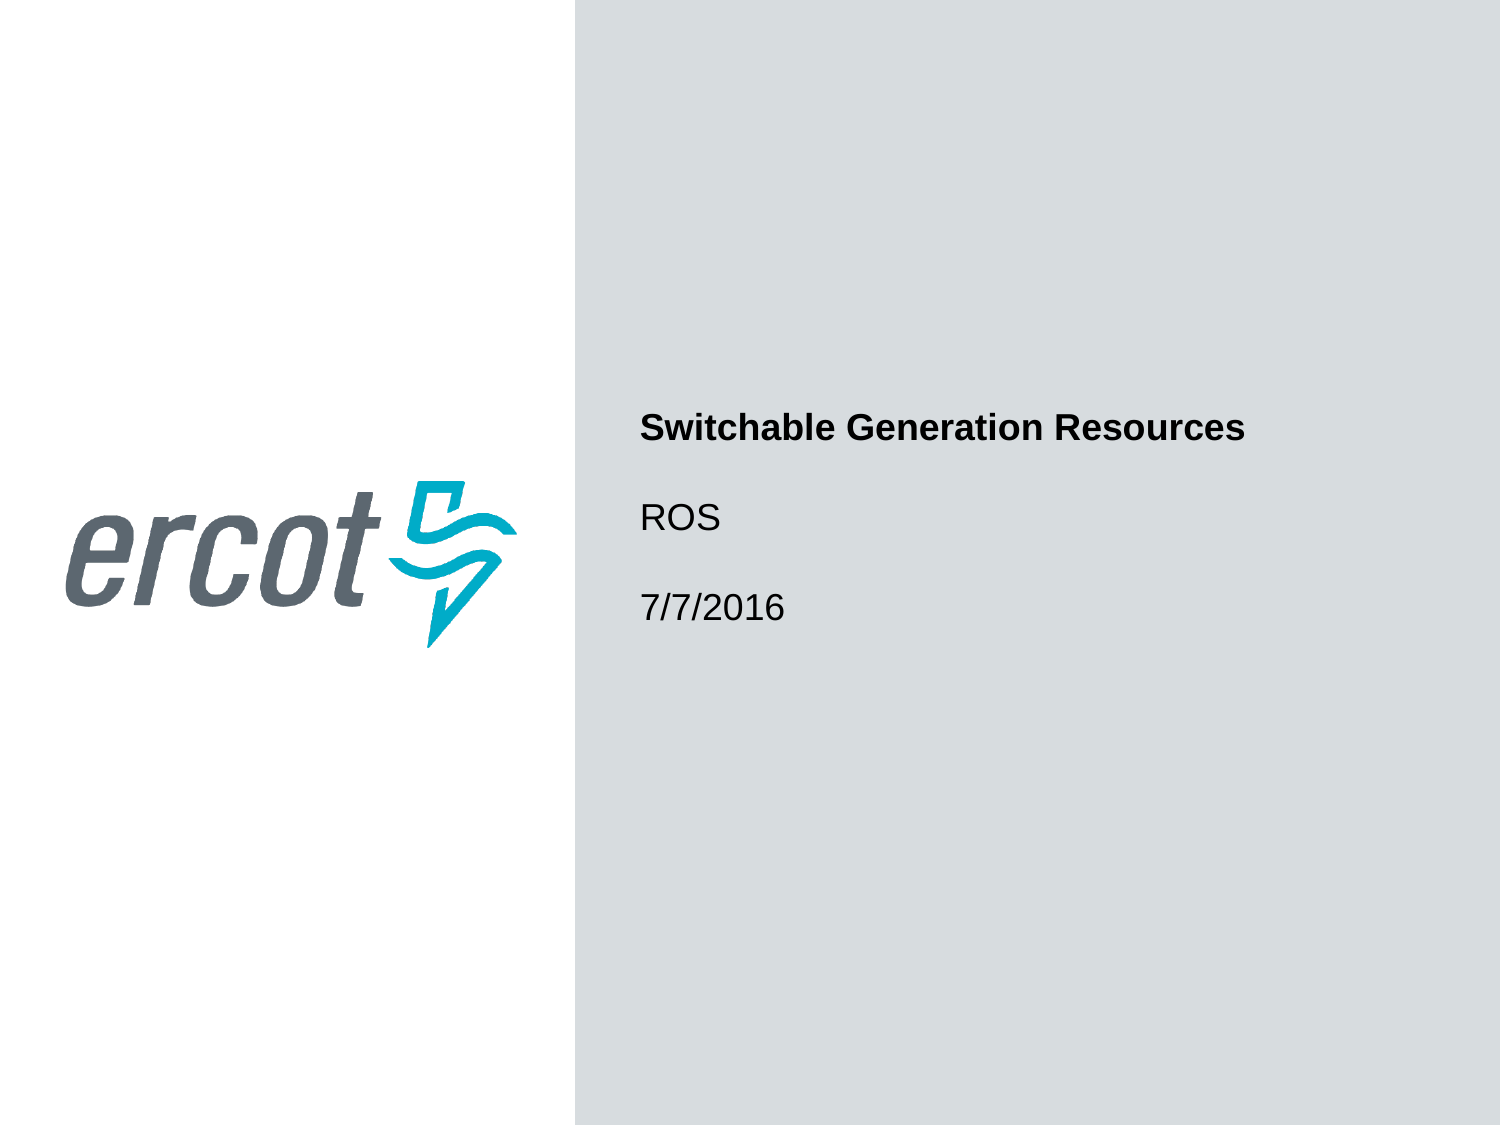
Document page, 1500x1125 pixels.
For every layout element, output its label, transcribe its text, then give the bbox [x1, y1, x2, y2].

picture [56, 471, 525, 654]
text_box Switchable Generation Resources ROS 7/7/2016 [624, 395, 1500, 636]
